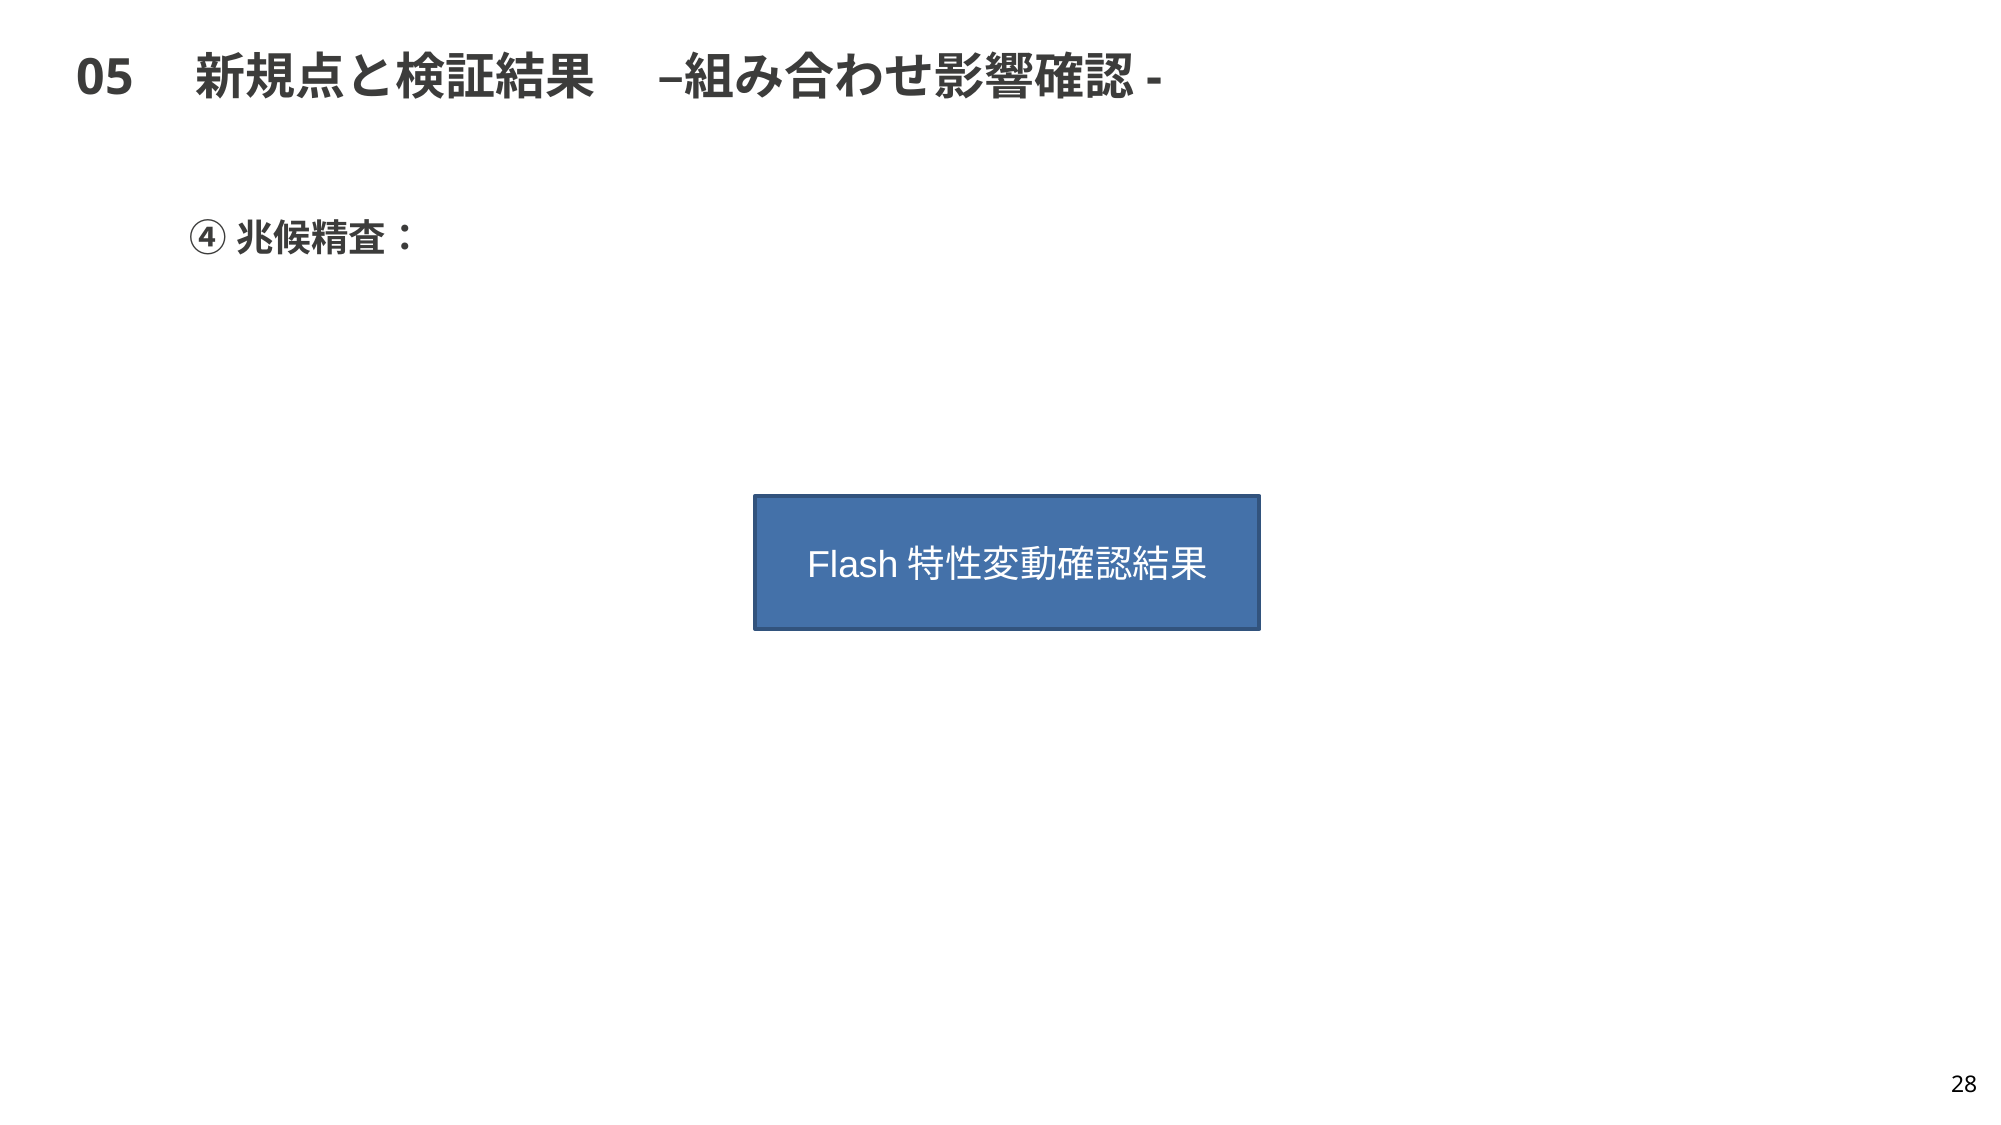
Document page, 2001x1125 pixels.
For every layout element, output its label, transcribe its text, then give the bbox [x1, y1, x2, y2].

title 05 新規点と検証結果 –組み合わせ影響確認- [0, 0, 1877, 123]
text_box ④兆候精査： [174, 206, 439, 267]
text_box Flash特性変動確認結果 [753, 494, 1261, 631]
